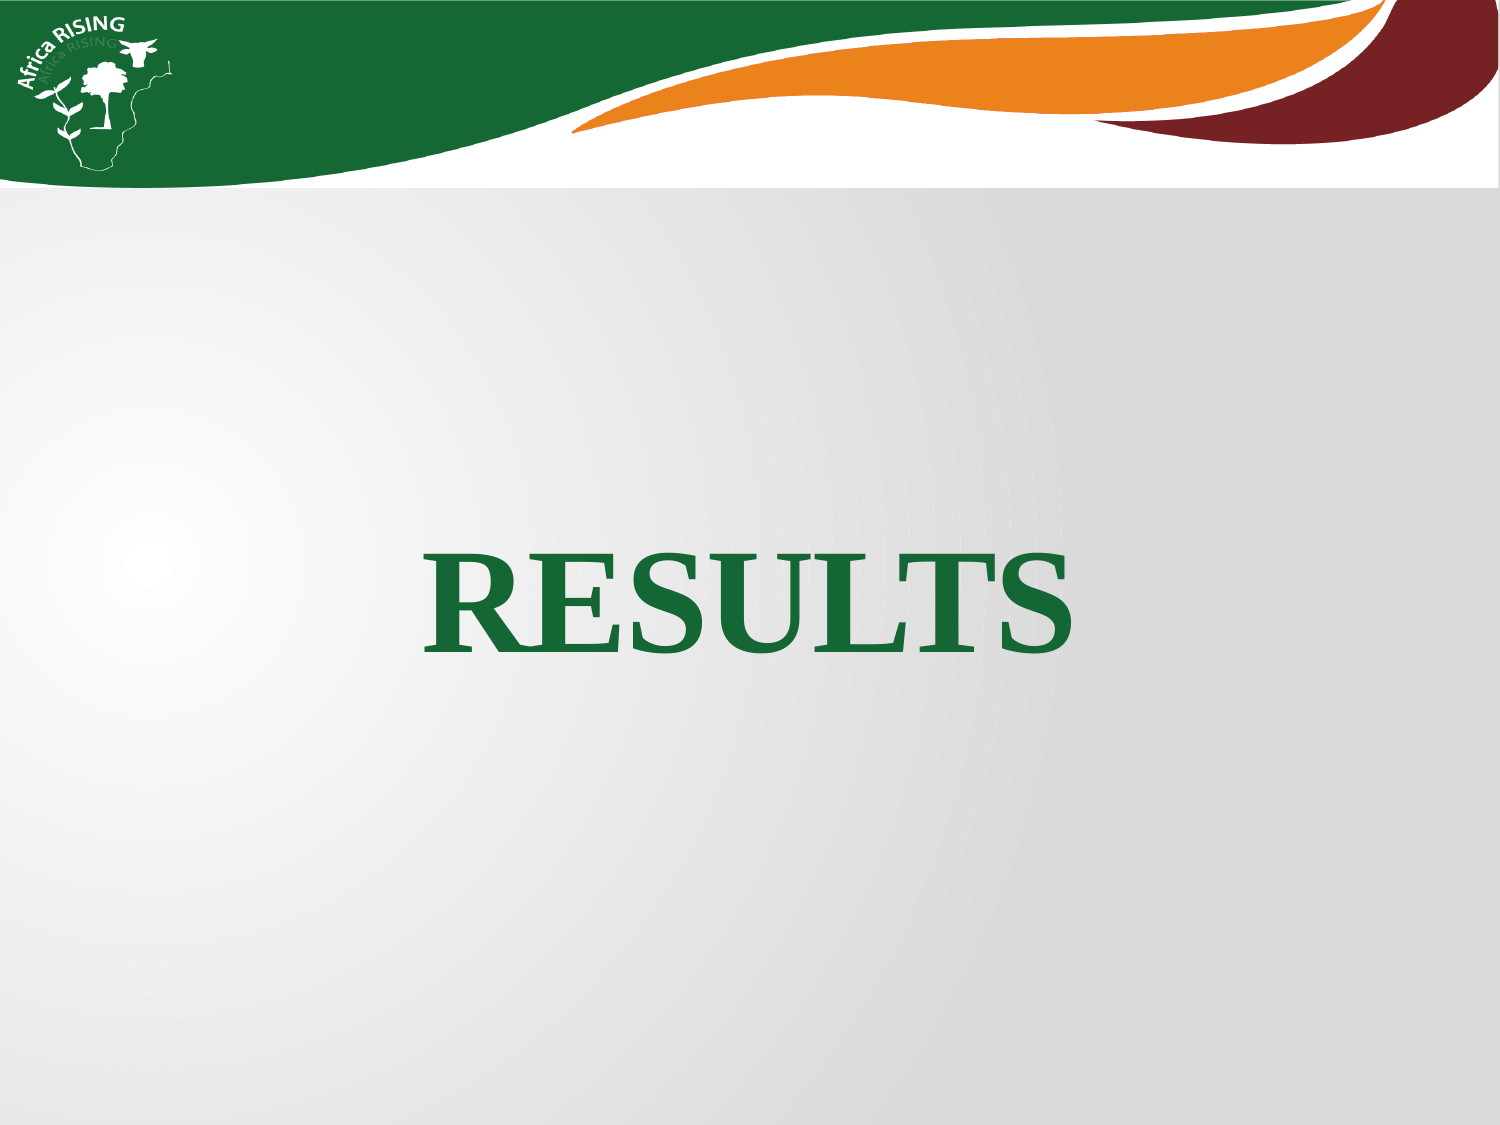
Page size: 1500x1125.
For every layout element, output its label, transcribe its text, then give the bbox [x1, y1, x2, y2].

picture [0, 0, 1499, 188]
title RESULTS [75, 149, 1425, 363]
